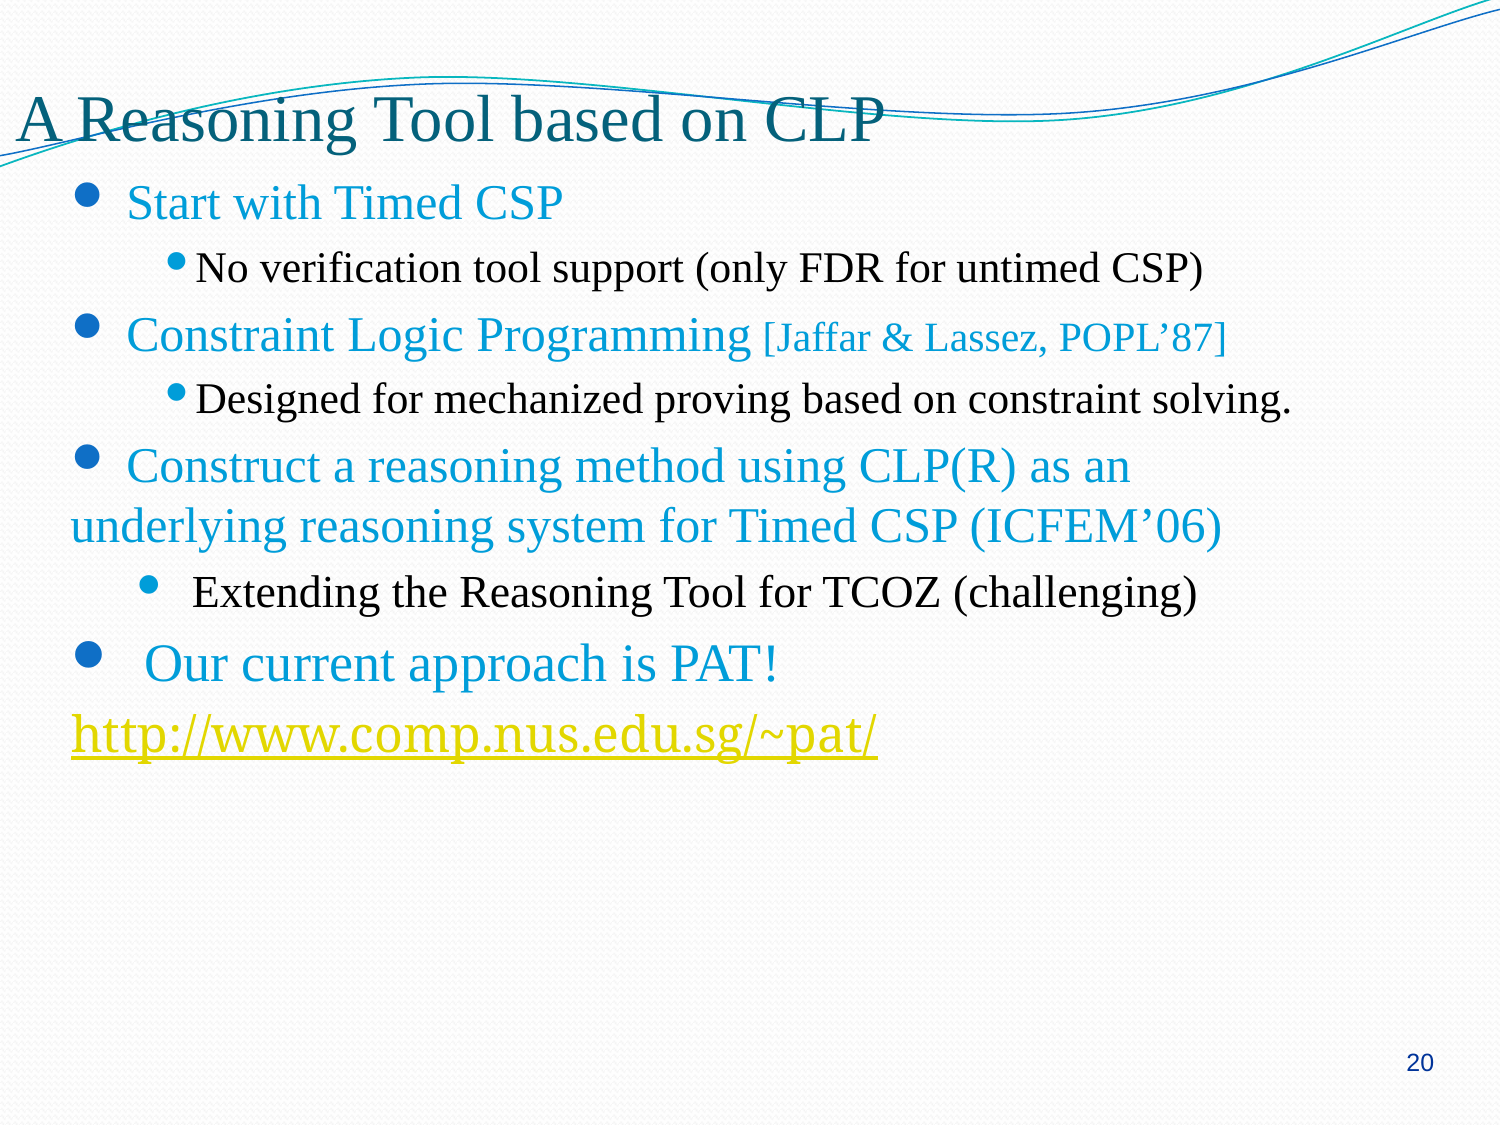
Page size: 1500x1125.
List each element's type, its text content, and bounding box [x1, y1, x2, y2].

text_box 20 [1137, 1039, 1450, 1088]
list Start with Timed CSP No verification tool support (only FDR for untimed CSP) Constraint Logic Programming [Jaffar & Lassez, POPL’87] Designed for mechanized proving based on constraint solving. Construct a reasoning method using CLP(R) as an underlying reasoning system for Timed CSP (ICFEM’06) Extending the Reasoning Tool for TCOZ (challenging) Our current approach is PAT! http://www.comp.nus.edu.sg/~pat/ [0, 87, 1351, 1001]
title A Reasoning Tool based on CLP [0, 0, 1351, 87]
